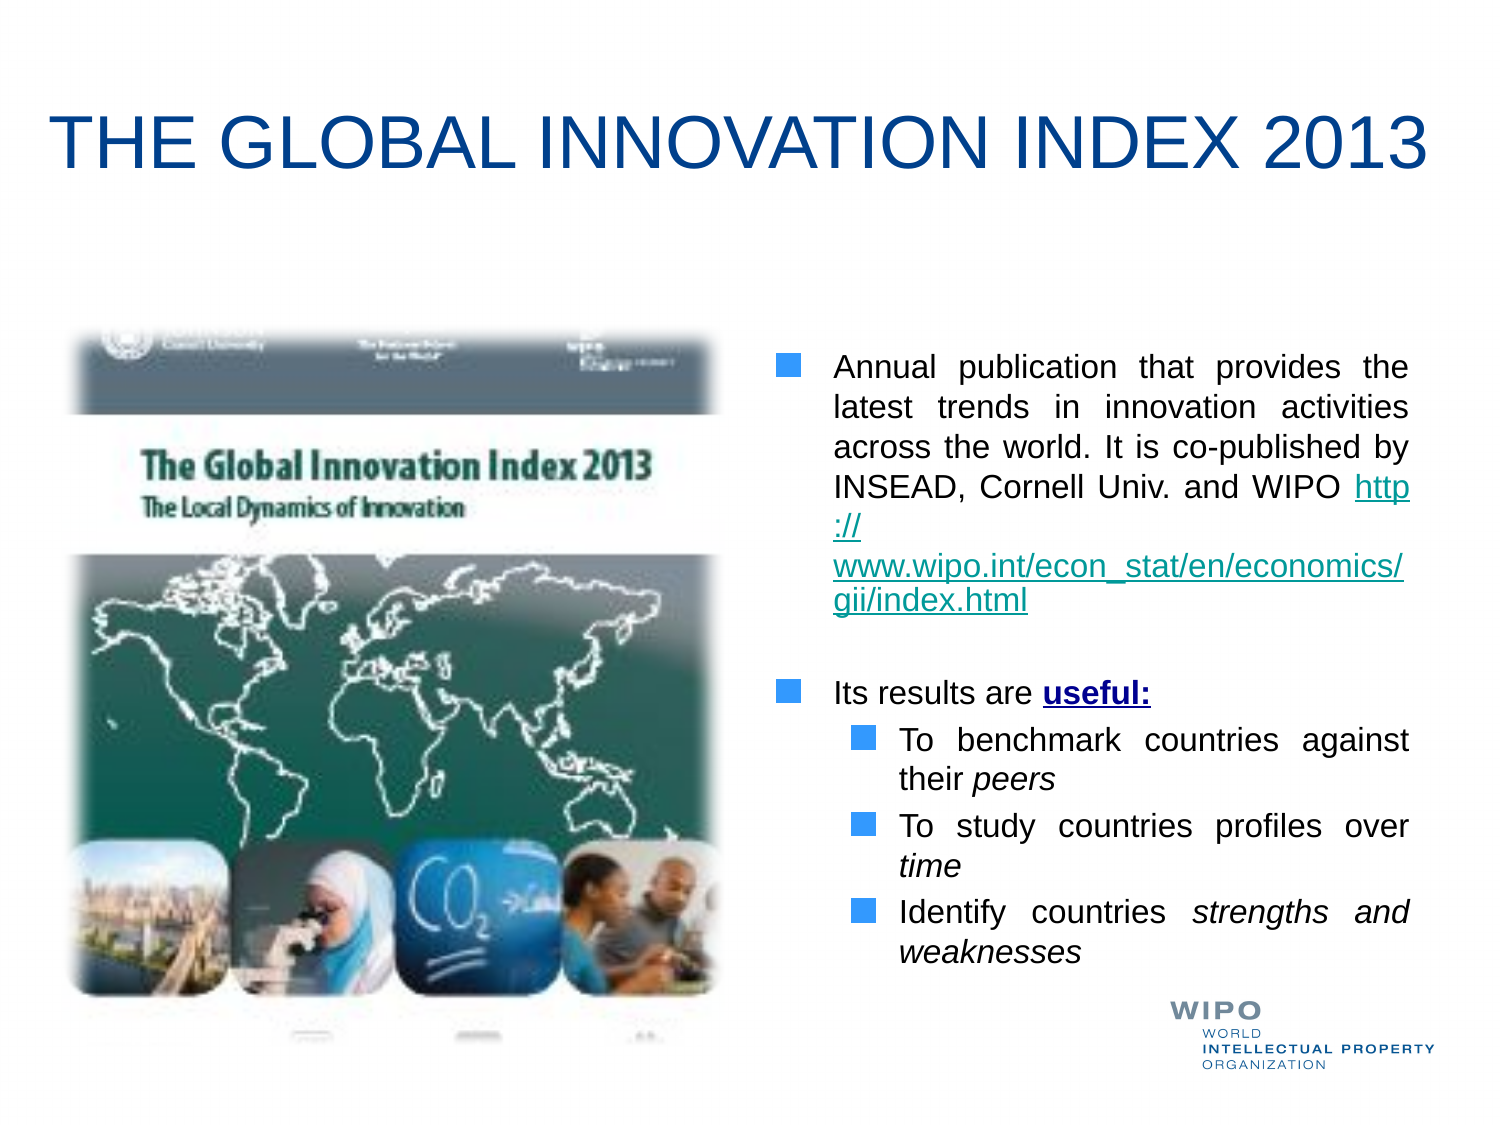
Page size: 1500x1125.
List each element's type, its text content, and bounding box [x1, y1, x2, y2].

picture [0, 0, 1500, 1125]
title THE GLOBAL INNOVATION INDEX 2013 [12, 45, 1500, 233]
list Annual publication that provides the latest trends in innovation activities across the world. It is co-published by INSEAD, Cornell Univ. and WIPO http://www.wipo.int/econ_stat/en/economics/gii/index.html Its results are useful: To benchmark countries against their peers To study countries profiles over time Identify countries strengths and weaknesses [761, 337, 1425, 1005]
